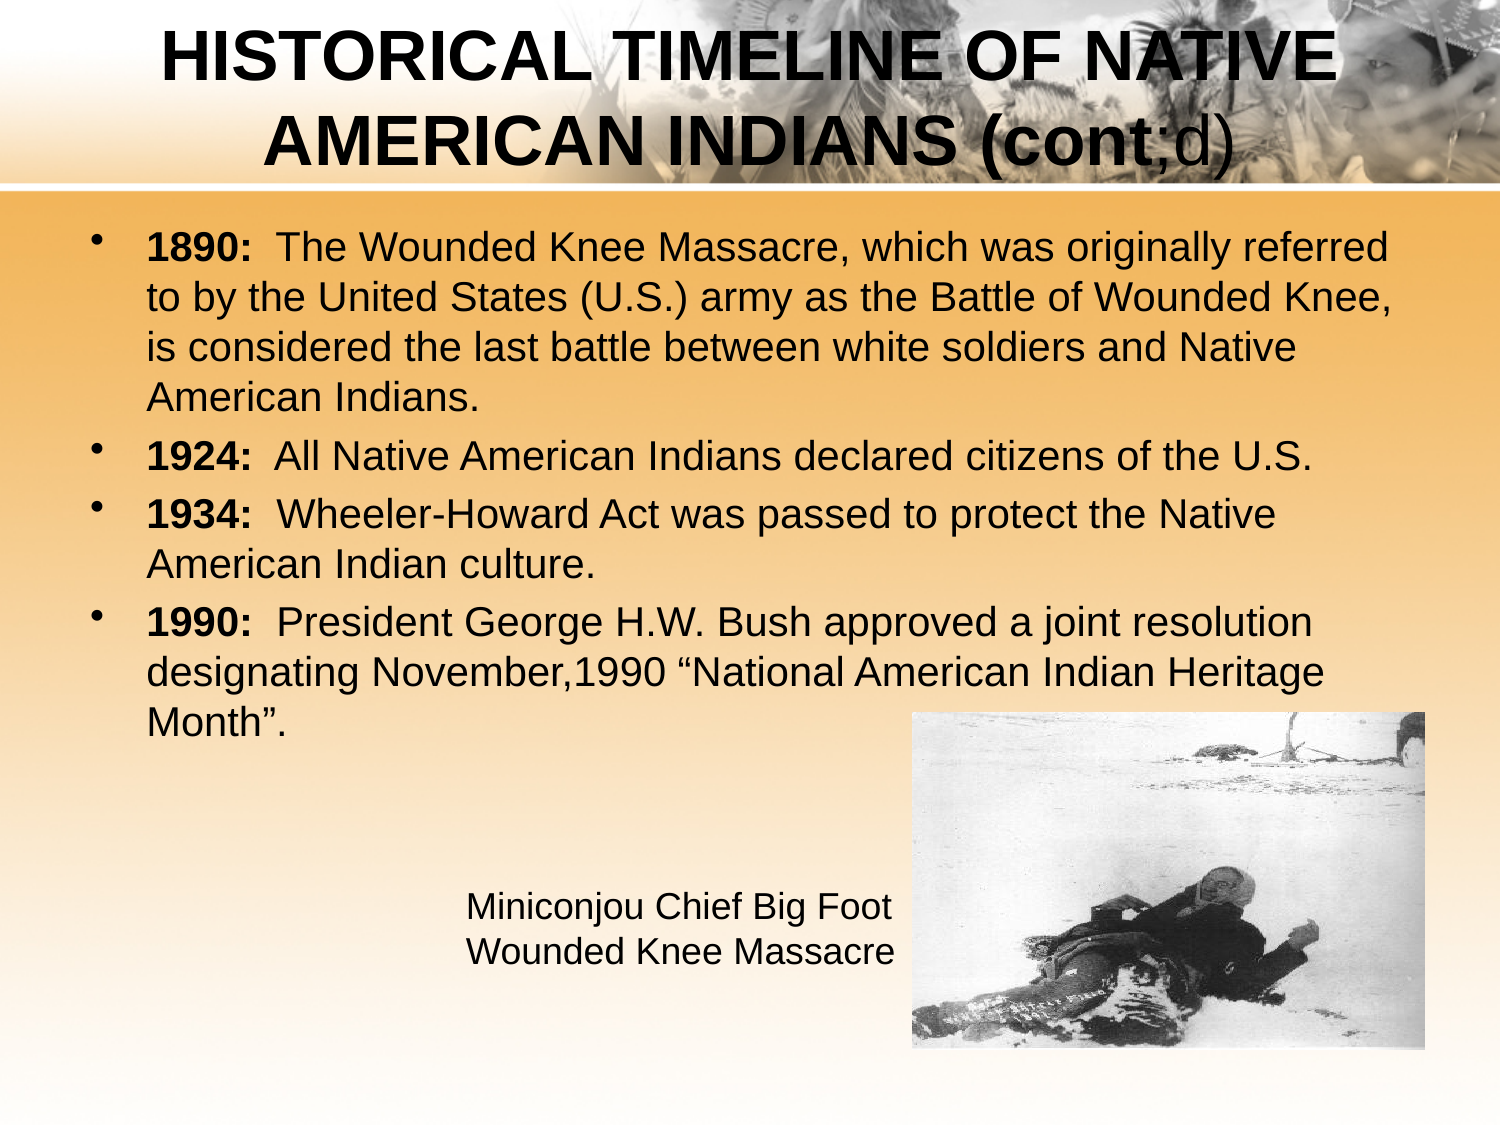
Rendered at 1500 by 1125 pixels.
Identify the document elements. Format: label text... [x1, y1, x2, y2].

list 1890: The Wounded Knee Massacre, which was originally referred to by the United States (U.S.) army as the Battle of Wounded Knee, is considered the last battle between white soldiers and Native American Indians. 1924: All Native American Indians declared citizens of the U.S. 1934: Wheeler-Howard Act was passed to protect the Native American Indian culture. 1990: President George H.W. Bush approved a joint resolution designating November,1990 “National American Indian Heritage Month”. [74, 212, 1426, 1051]
text_box Miniconjou Chief Big Foot Wounded Knee Massacre [451, 874, 907, 980]
title HISTORICAL TIMELINE OF NATIVE AMERICAN INDIANS (cont;d) [0, 0, 1500, 188]
picture [0, 188, 1500, 1125]
